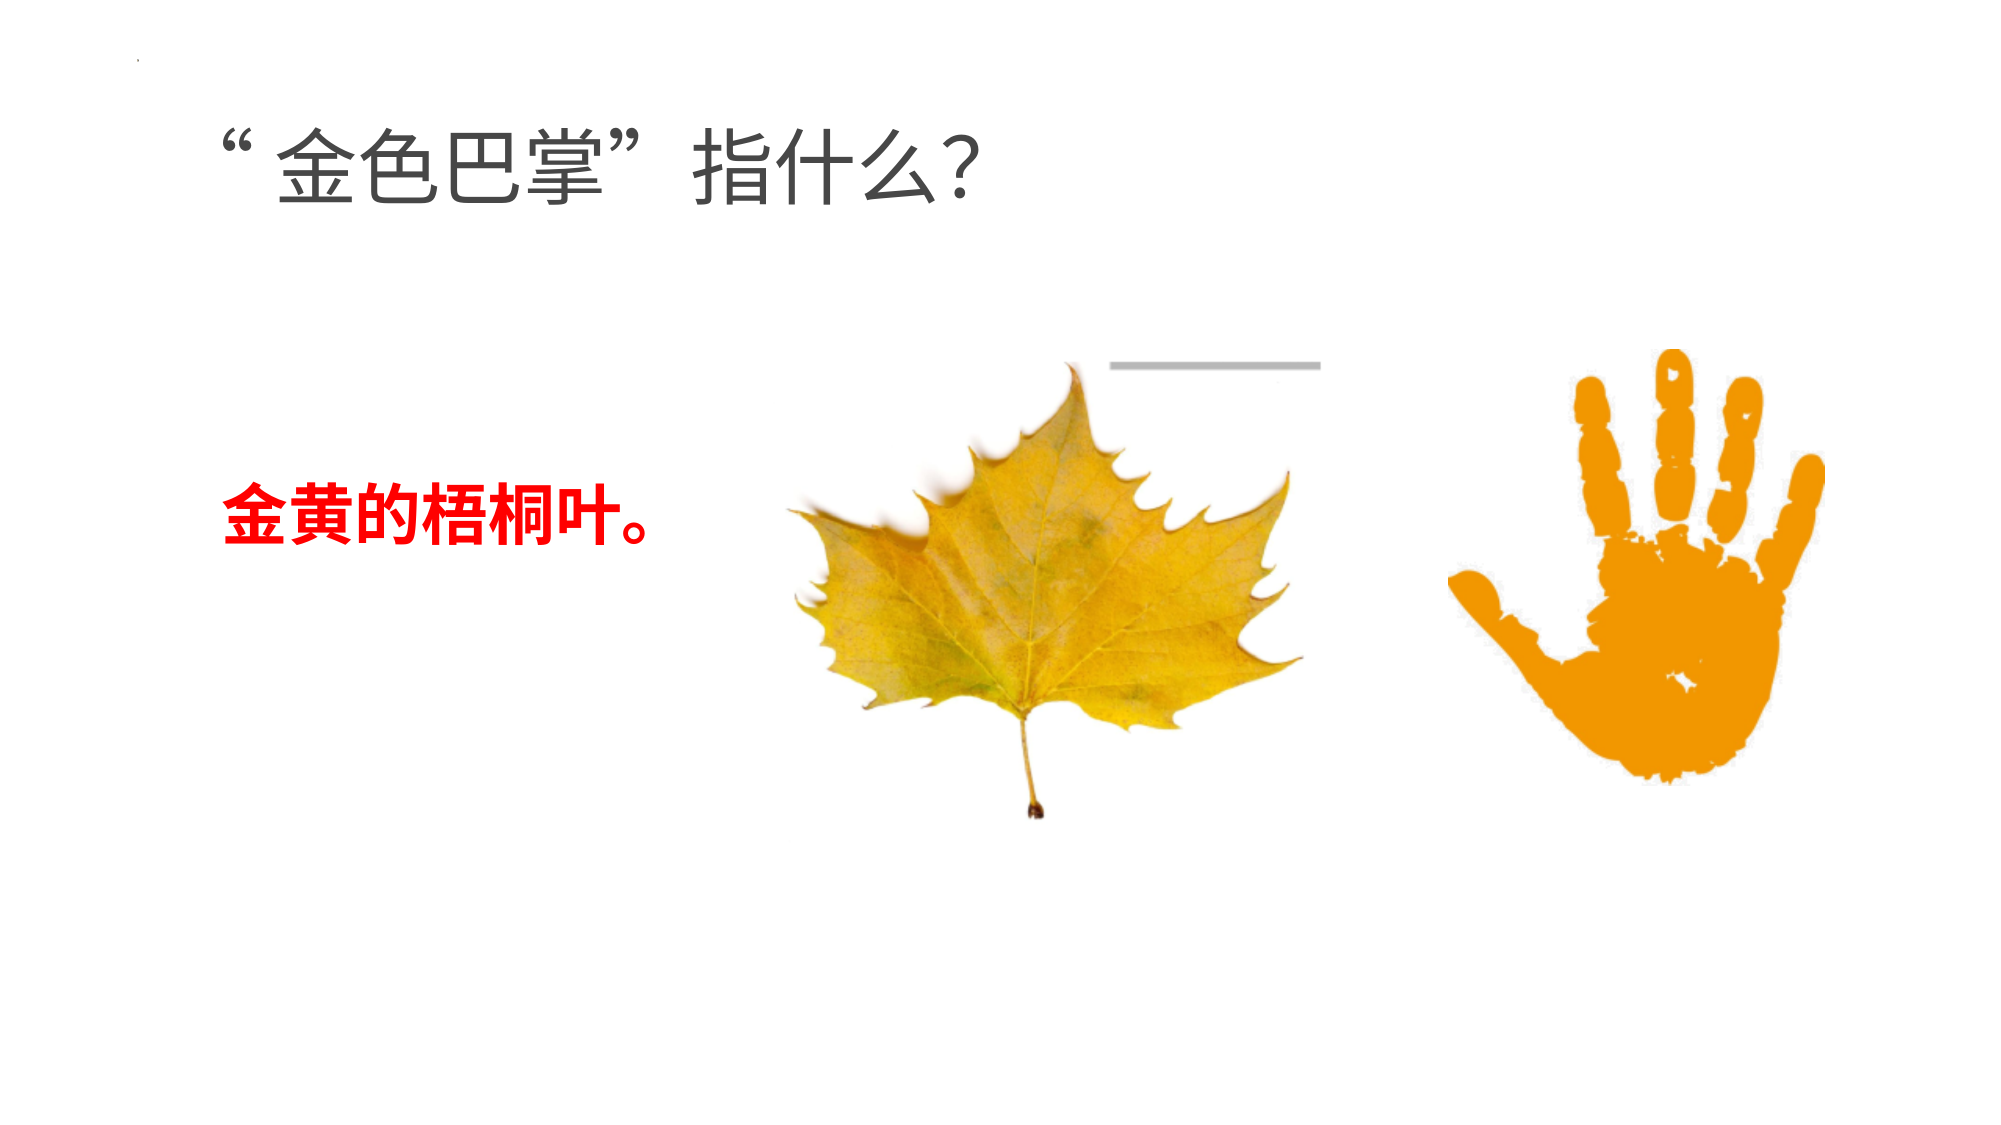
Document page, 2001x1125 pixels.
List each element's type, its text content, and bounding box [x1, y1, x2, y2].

picture [763, 361, 1325, 846]
text_box “金色巴掌”指什么？ [156, 107, 981, 223]
text_box 金黄的梧桐叶。 [156, 465, 734, 560]
picture [1448, 349, 1825, 786]
